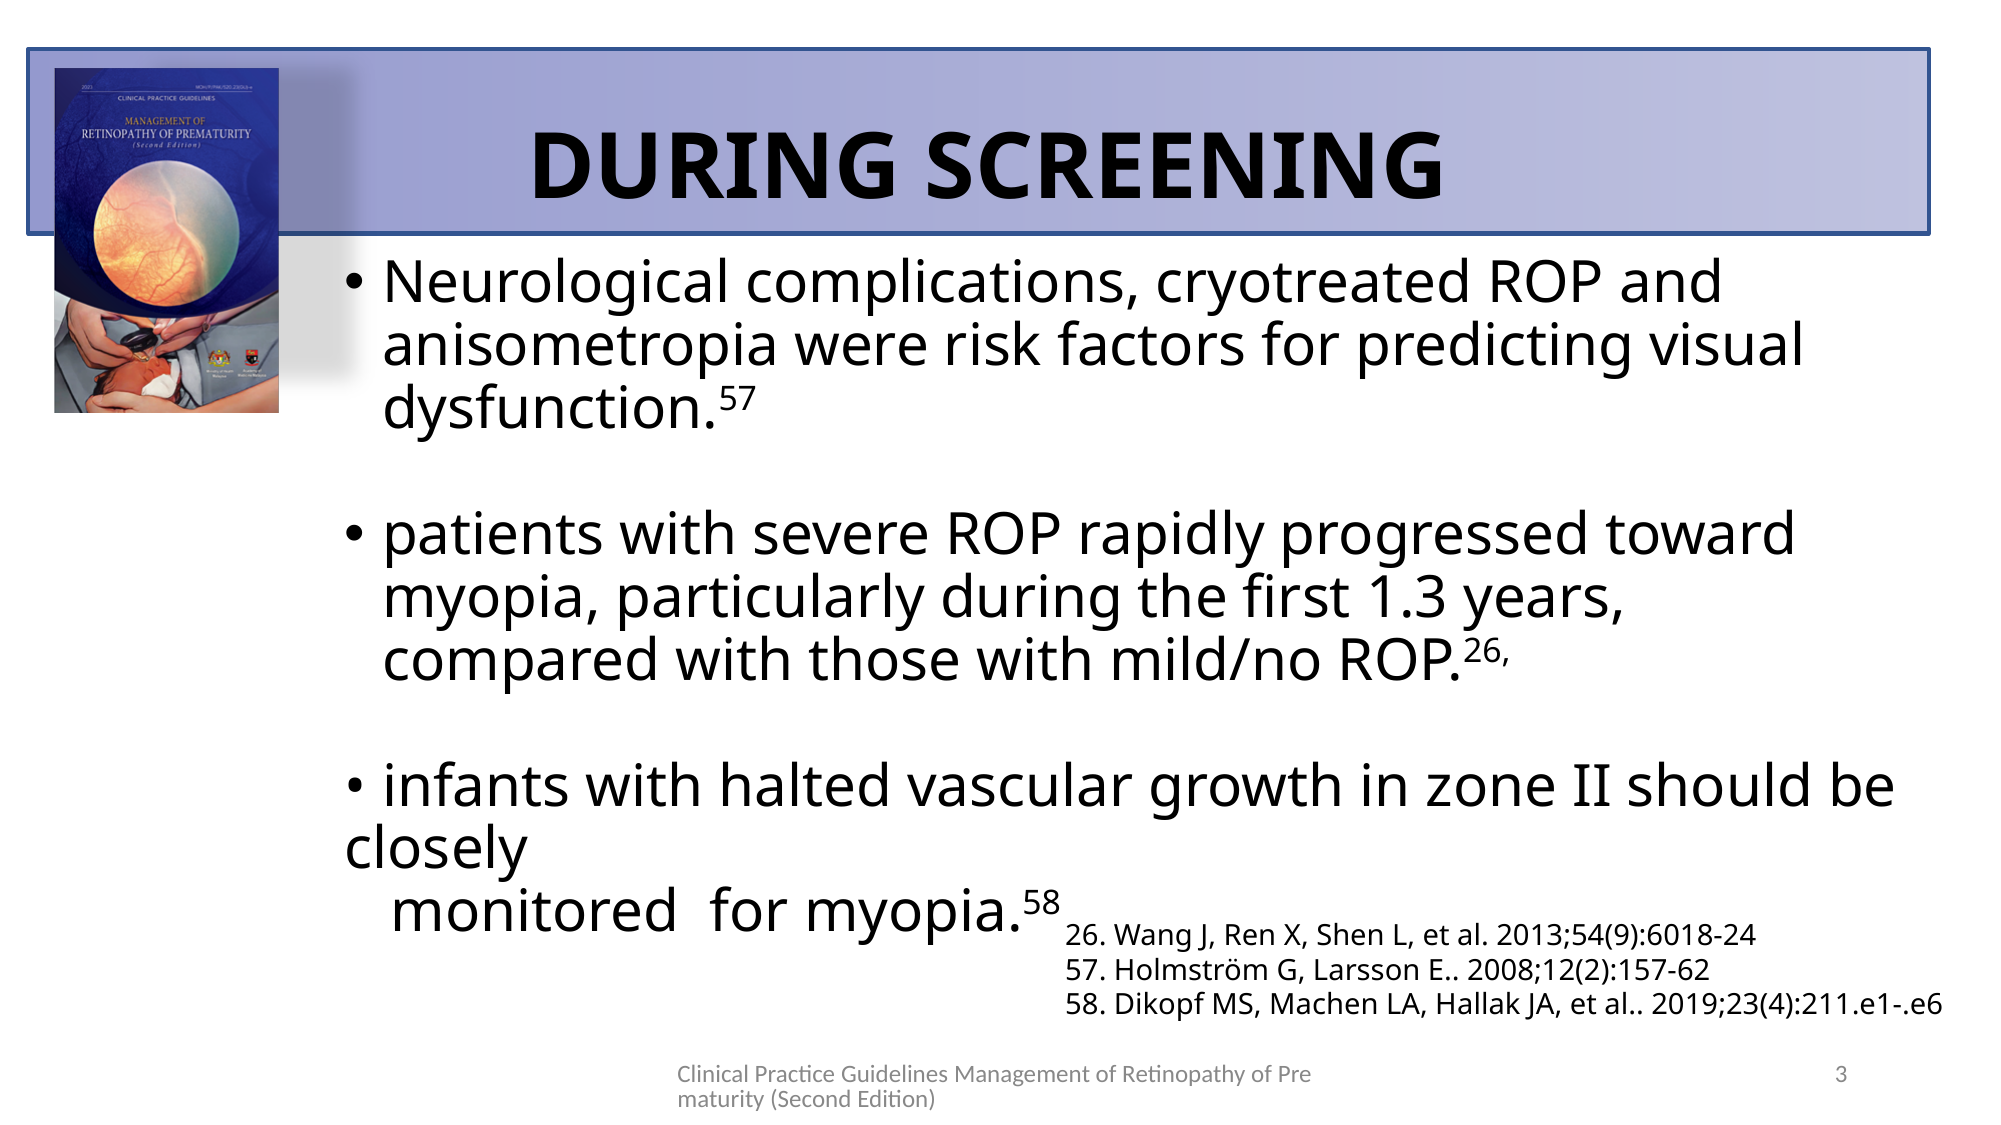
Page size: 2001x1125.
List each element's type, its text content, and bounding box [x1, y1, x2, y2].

text_box [390, 47, 1931, 236]
title DURING SCREENING [390, 59, 1863, 244]
text_box [26, 47, 49, 236]
list Neurological complications, cryotreated ROP and anisometropia were risk factors for predicting visual dysfunction.57 patients with severe ROP rapidly progressed toward myopia, particularly during the first 1.3 years, compared with those with mild/no ROP.26, • infants with halted vascular growth in zone II should be closely monitored for myopia.58 [329, 244, 1919, 959]
footer Clinical Practice Guidelines Management of Retinopathy of Prematurity (Second Edition) [662, 1042, 1338, 1103]
text_box 26. Wang J, Ren X, Shen L, et al. 2013;54(9):6018-24 57. Holmström G, Larsson E.. 2008;12(2):157-62 58. Dikopf MS, Machen LA, Hallak JA, et al.. 2019;23(4):211.e1-.e6 [1050, 908, 2000, 1064]
picture [54, 37, 386, 413]
slide_number 3 [1412, 1042, 1863, 1103]
